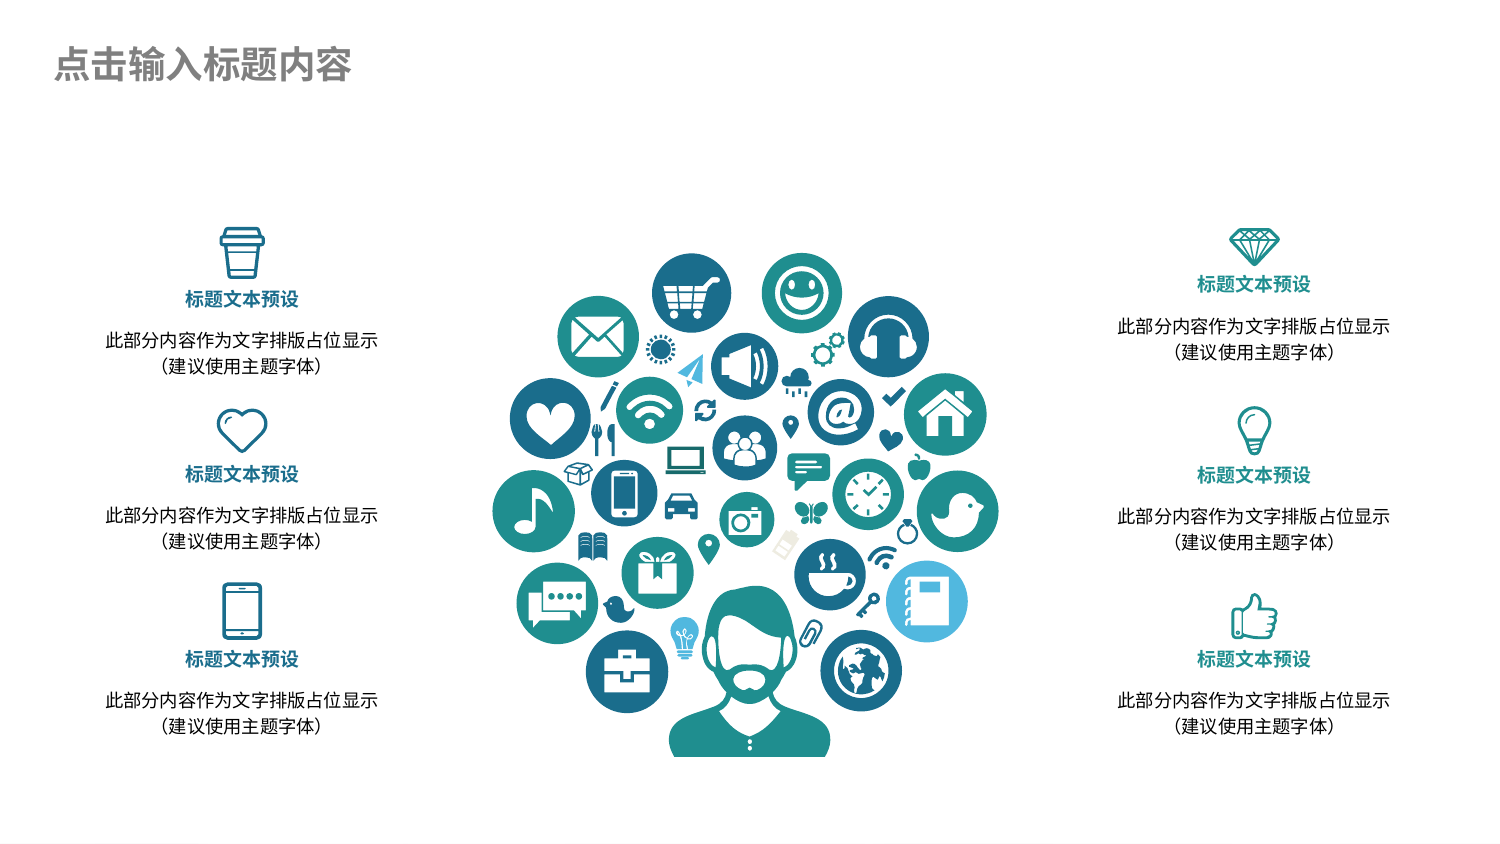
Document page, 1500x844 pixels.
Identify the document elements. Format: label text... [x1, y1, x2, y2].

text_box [492, 252, 999, 757]
text_box 点击输入标题内容 [53, 32, 403, 95]
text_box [84, 226, 1412, 747]
